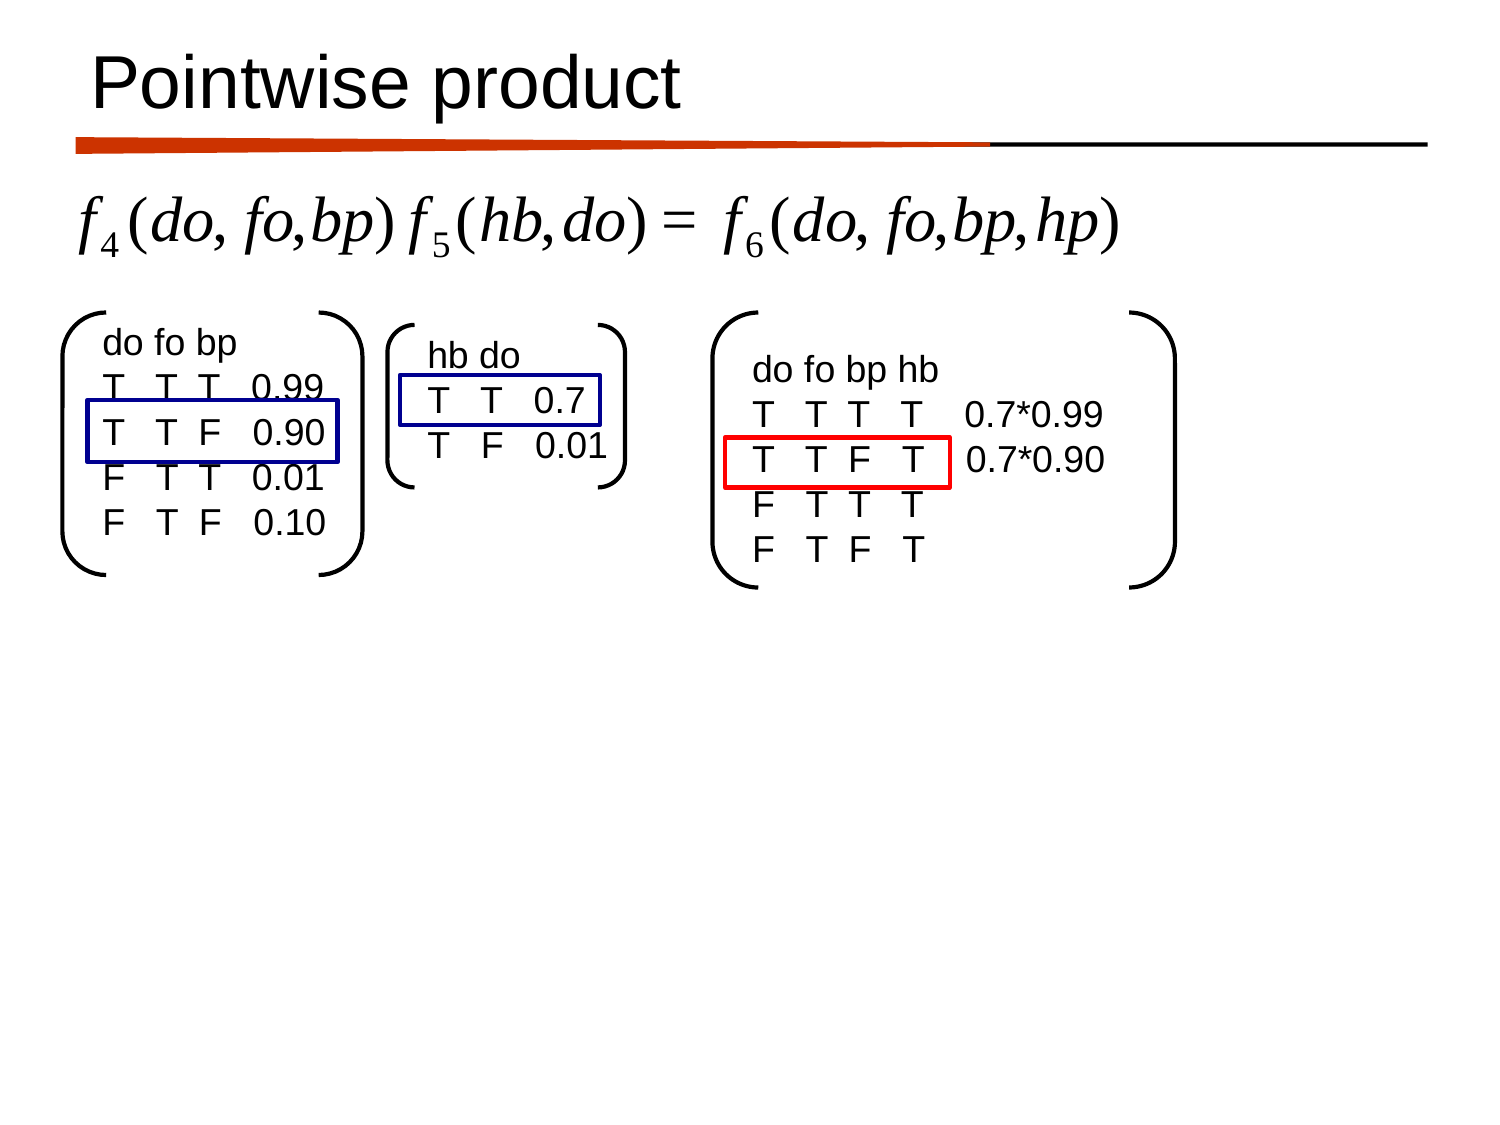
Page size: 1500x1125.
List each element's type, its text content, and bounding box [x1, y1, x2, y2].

text_box [87, 399, 338, 463]
text_box [387, 325, 622, 488]
text_box do fo bp T T T 0.99 T T F 0.90 F T T 0.01 F T F 0.10 [87, 310, 350, 551]
text_box [724, 437, 950, 488]
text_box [56, 187, 1126, 263]
text_box [62, 316, 363, 576]
text_box [712, 312, 1170, 588]
text_box do fo bp hb T T T T 0.7*0.99 T T F T 0.7*0.90 F T T T F T F T [737, 337, 1200, 578]
title Pointwise product [74, 24, 1426, 133]
text_box hb do T T 0.7 T F 0.01 [412, 323, 675, 474]
text_box [399, 375, 600, 425]
